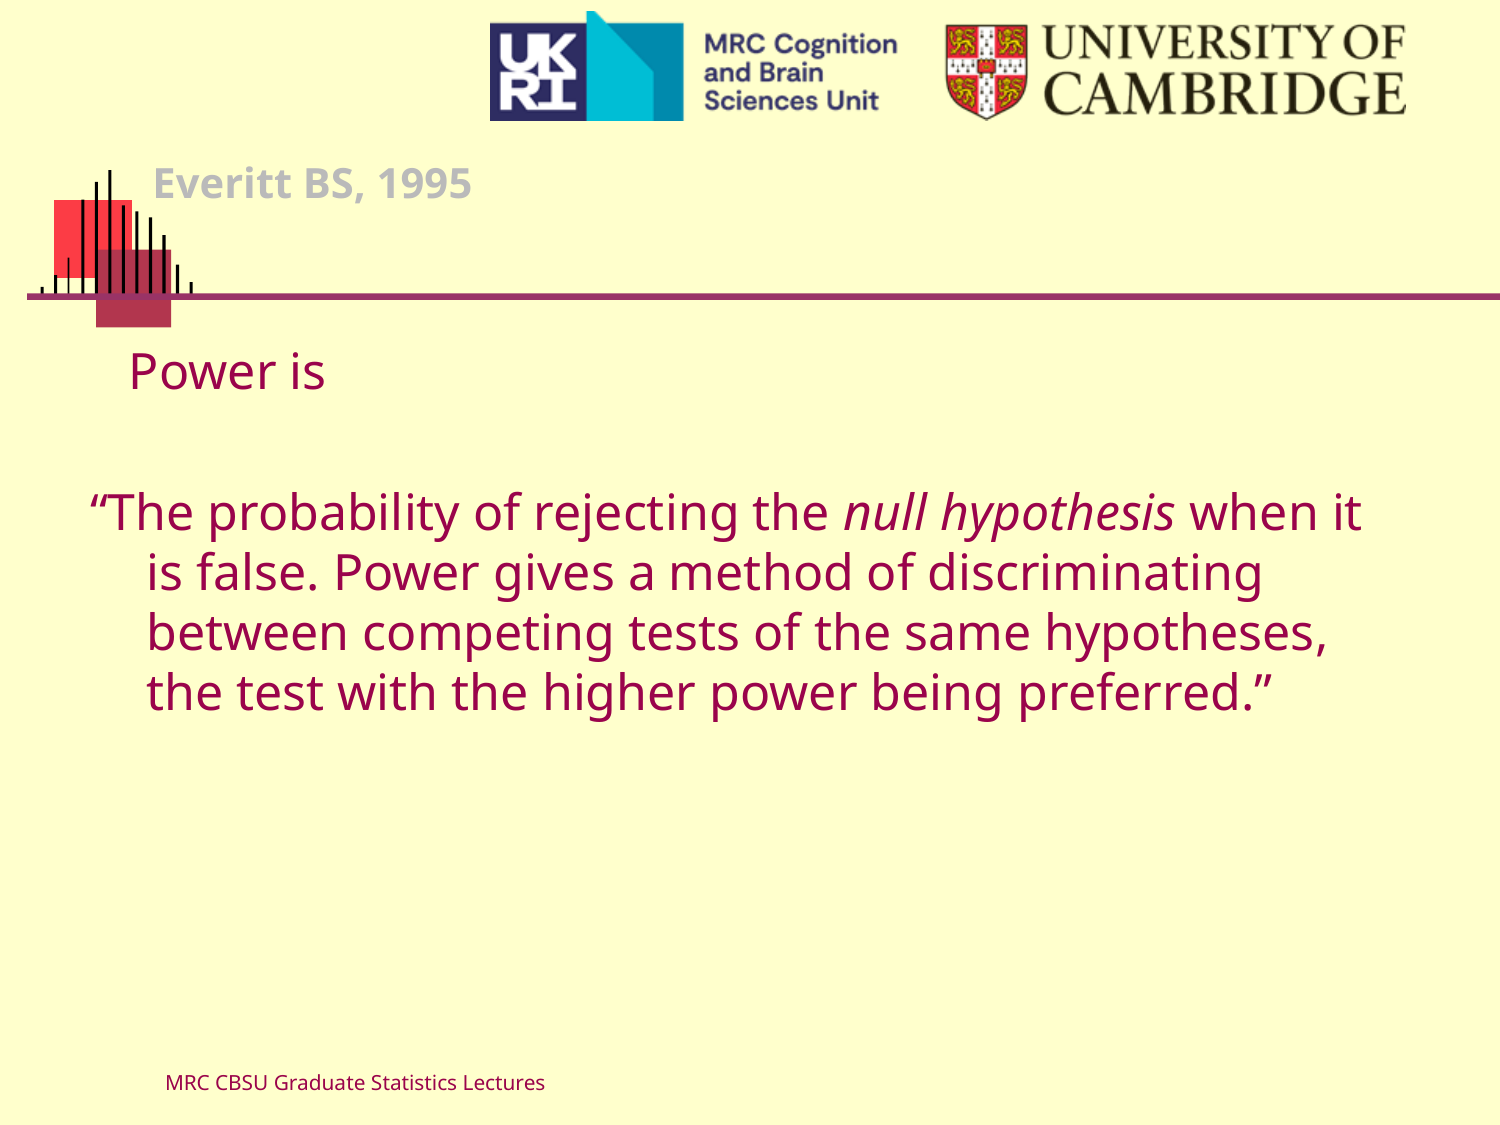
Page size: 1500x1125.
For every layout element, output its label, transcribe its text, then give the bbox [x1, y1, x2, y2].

list Power is “The probability of rejecting the null hypothesis when it is false. Power gives a method of discriminating between competing tests of the same hypotheses, the test with the higher power being preferred.” [75, 262, 1425, 1038]
picture [490, 11, 1406, 121]
title Everitt BS, 1995 [137, 137, 988, 233]
footer MRC CBSU Graduate Statistics Lectures [149, 1062, 988, 1101]
